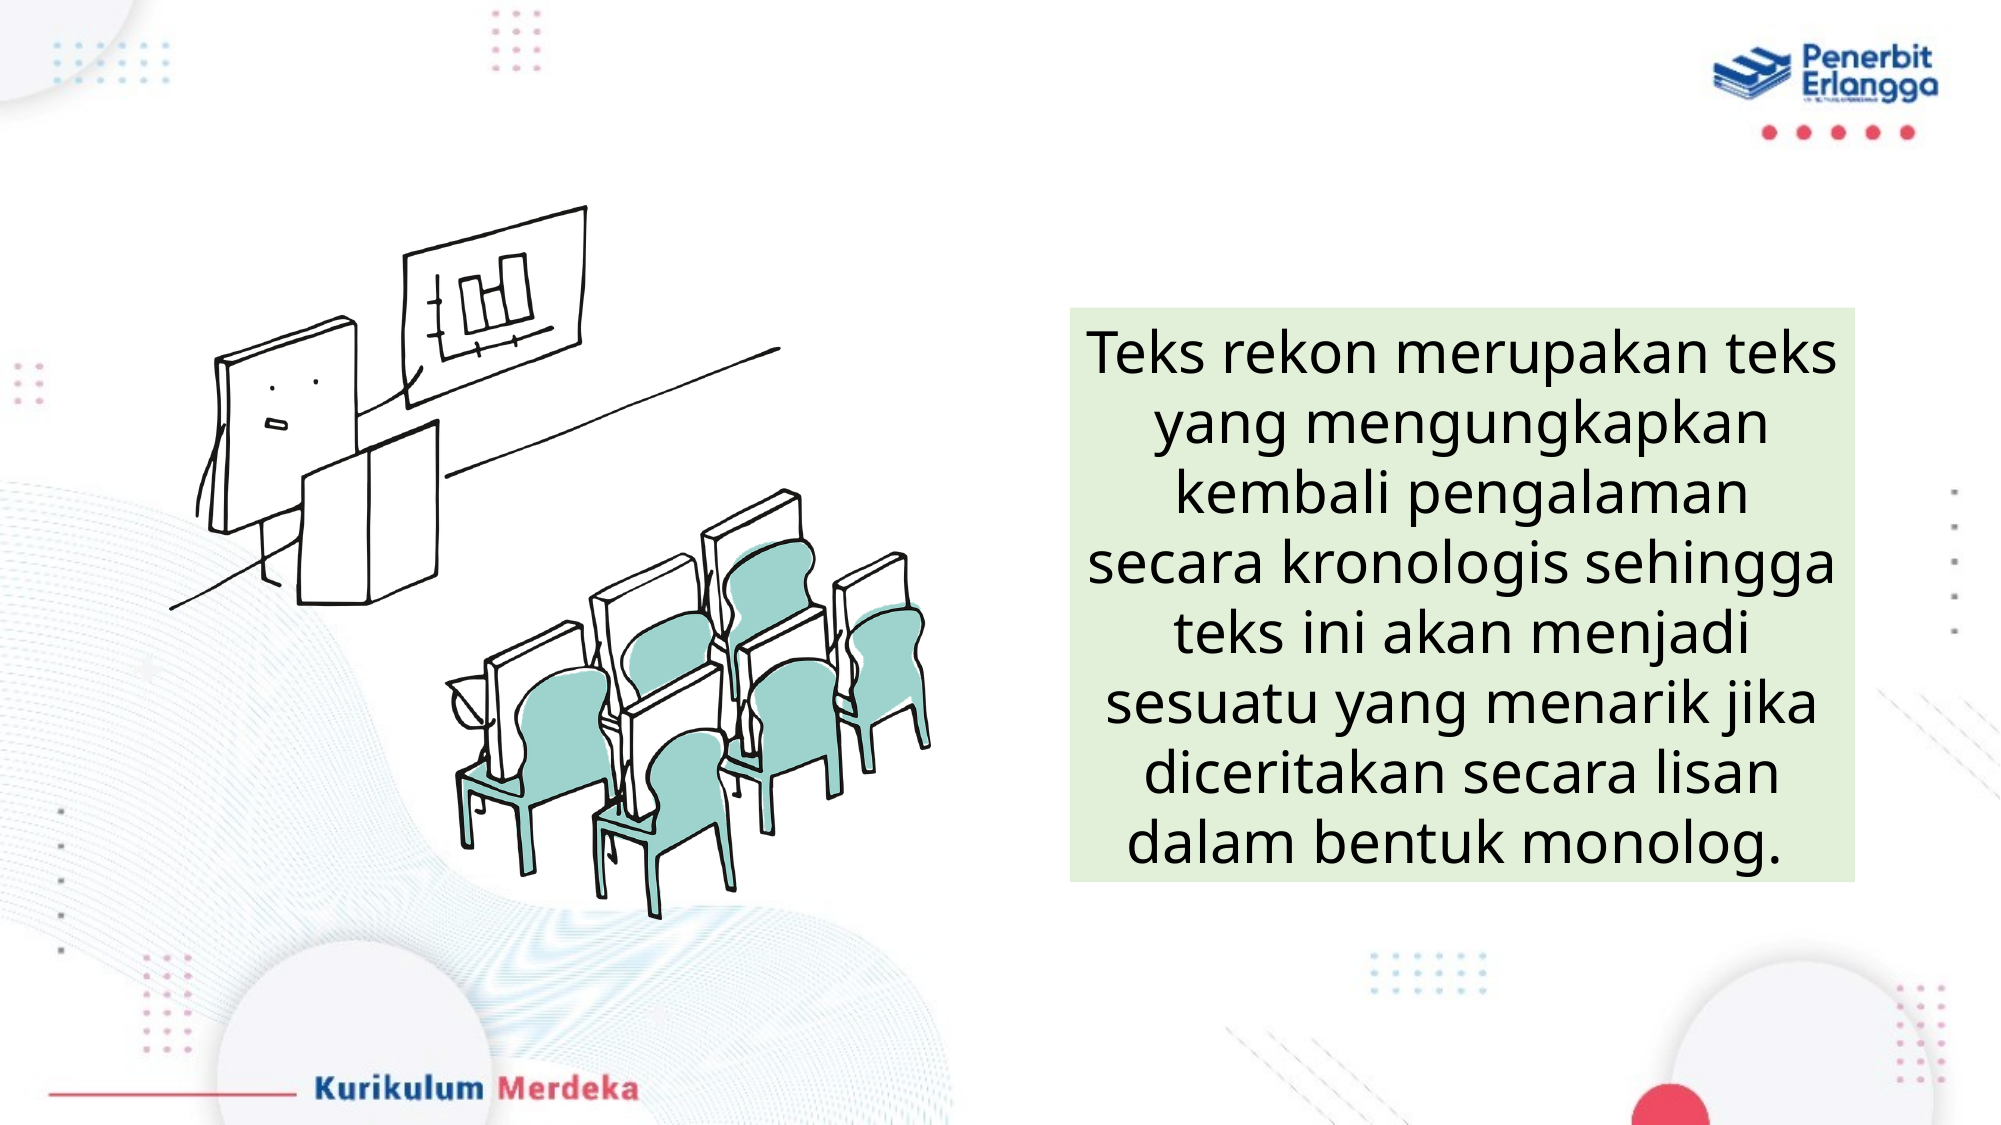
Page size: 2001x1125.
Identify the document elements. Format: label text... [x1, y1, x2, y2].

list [169, 205, 931, 920]
text_box Teks rekon merupakan teks yang mengungkapkan kembali pengalaman secara kronologis sehingga teks ini akan menjadi sesuatu yang menarik jika diceritakan secara lisan dalam bentuk monolog. [1069, 307, 1855, 883]
picture [0, 0, 2001, 1125]
